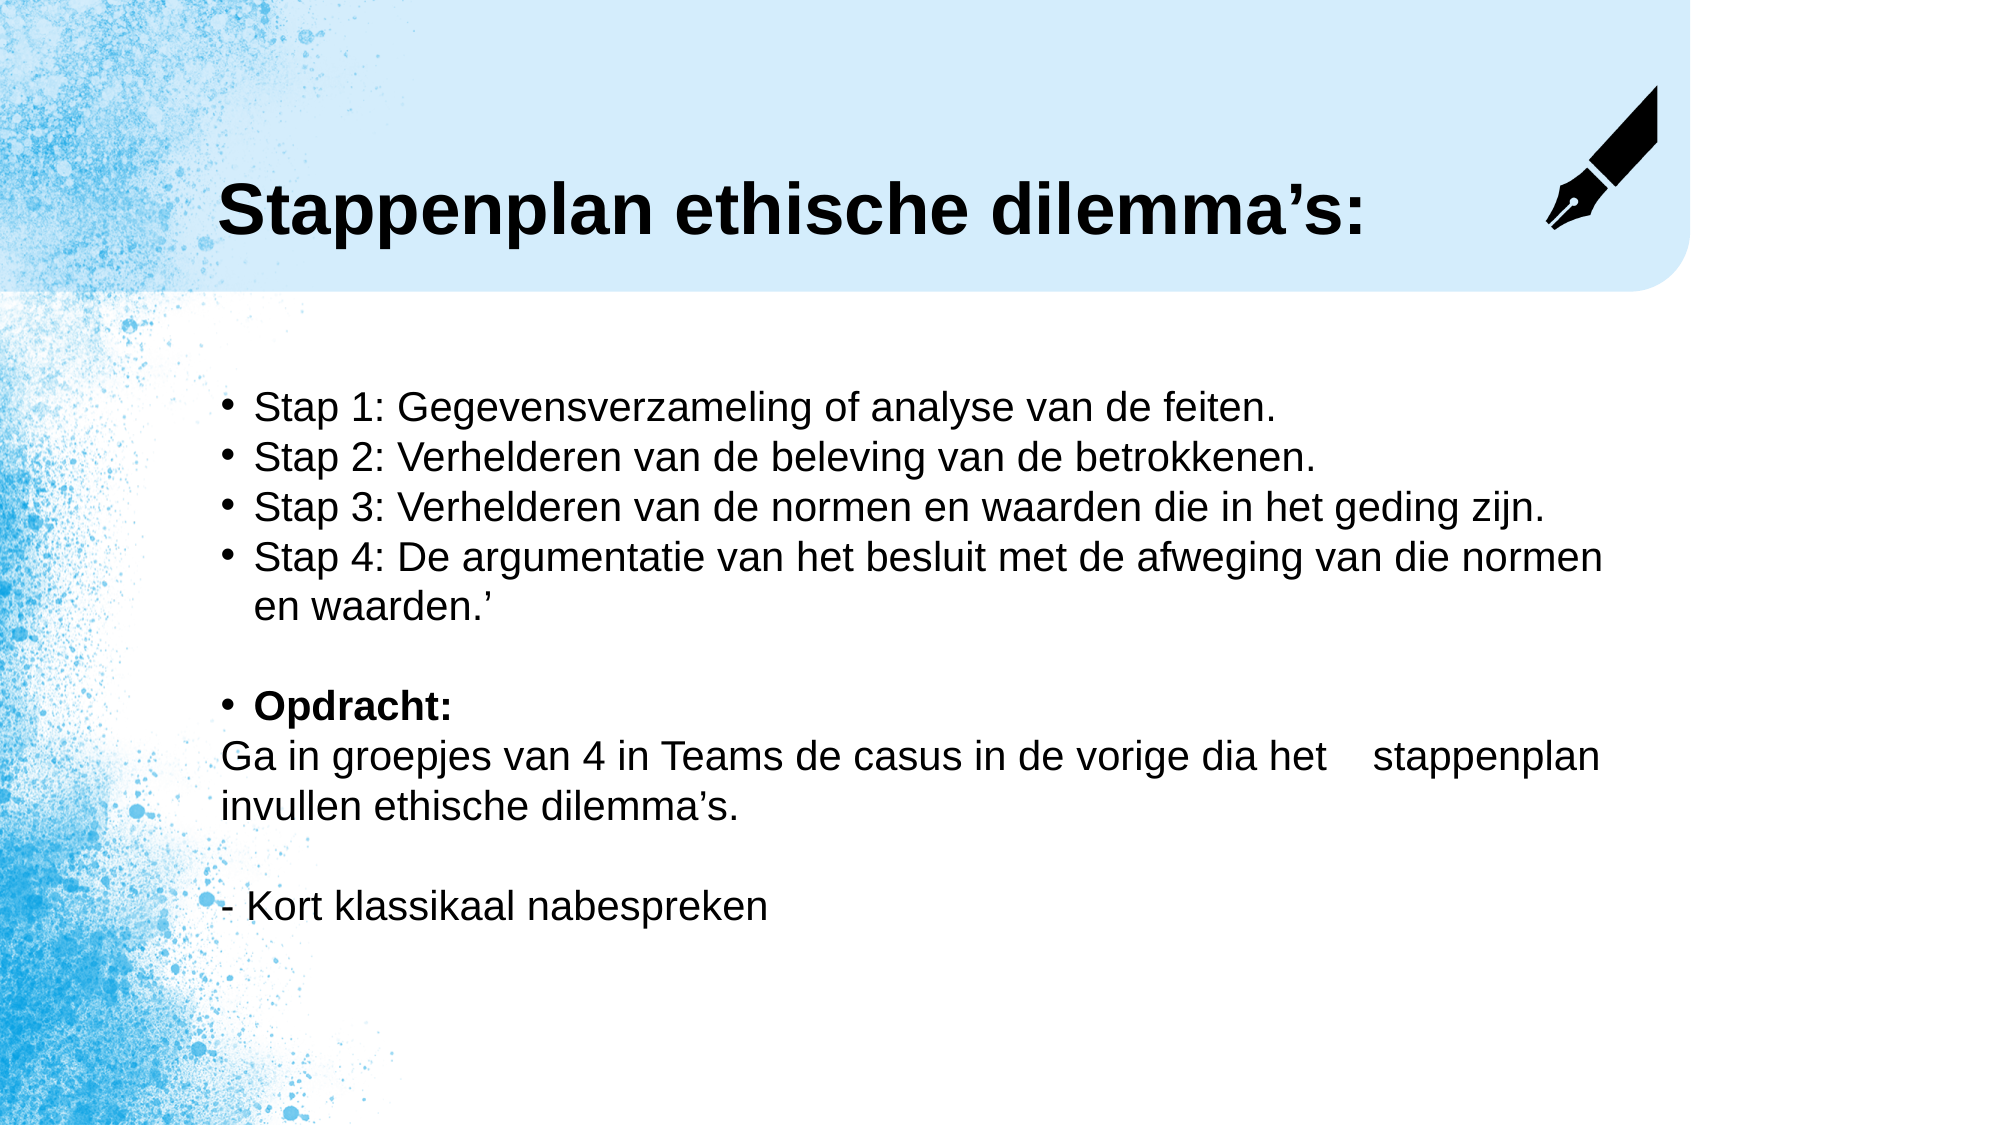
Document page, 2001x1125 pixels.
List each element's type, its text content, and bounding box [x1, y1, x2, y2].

picture [1524, 82, 1676, 233]
list Stap 1: Gegevensverzameling of analyse van de feiten. Stap 2: Verhelderen van de beleving van de betrokkenen. Stap 3: Verhelderen van de normen en waarden die in het geding zijn. Stap 4: De argumentatie van het besluit met de afweging van die normen en waarden.’ Opdracht: Ga in groepjes van 4 in Teams de casus in de vorige dia het stappenplan invullen ethische dilemma’s. - Kort klassikaal nabespreken [220, 379, 1650, 935]
title Stappenplan ethische dilemma’s: [217, 61, 1556, 250]
picture [0, 0, 415, 1125]
